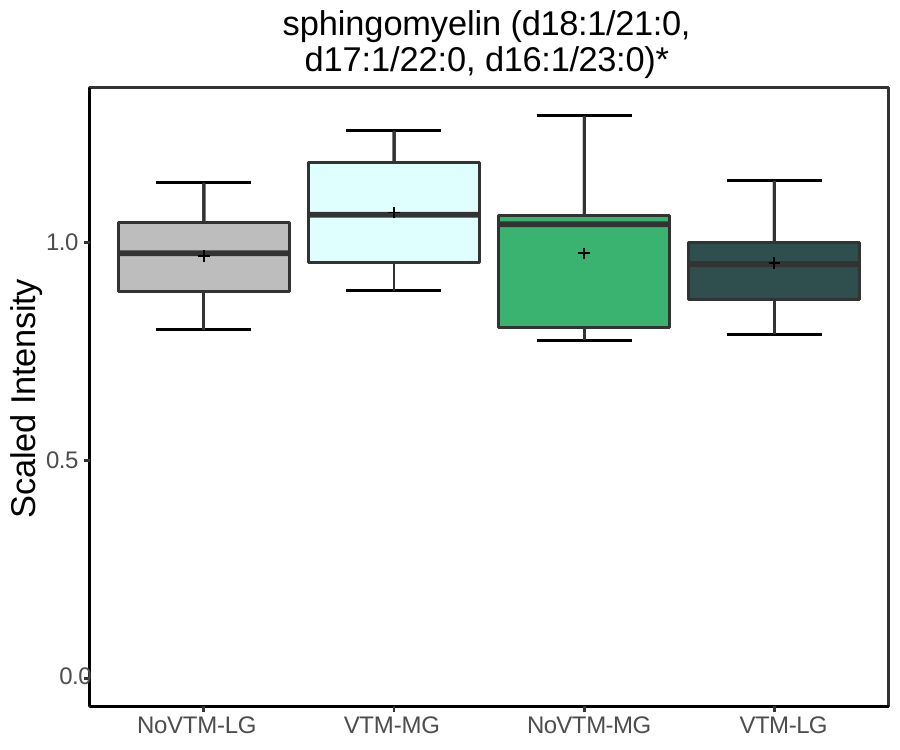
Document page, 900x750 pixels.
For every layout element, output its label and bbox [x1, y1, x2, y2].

slide_number [134, 713, 275, 750]
text_box [1, 274, 82, 521]
footer [57, 661, 95, 750]
title [130, 0, 770, 86]
text_box [44, 224, 82, 256]
text_box [83, 86, 891, 738]
